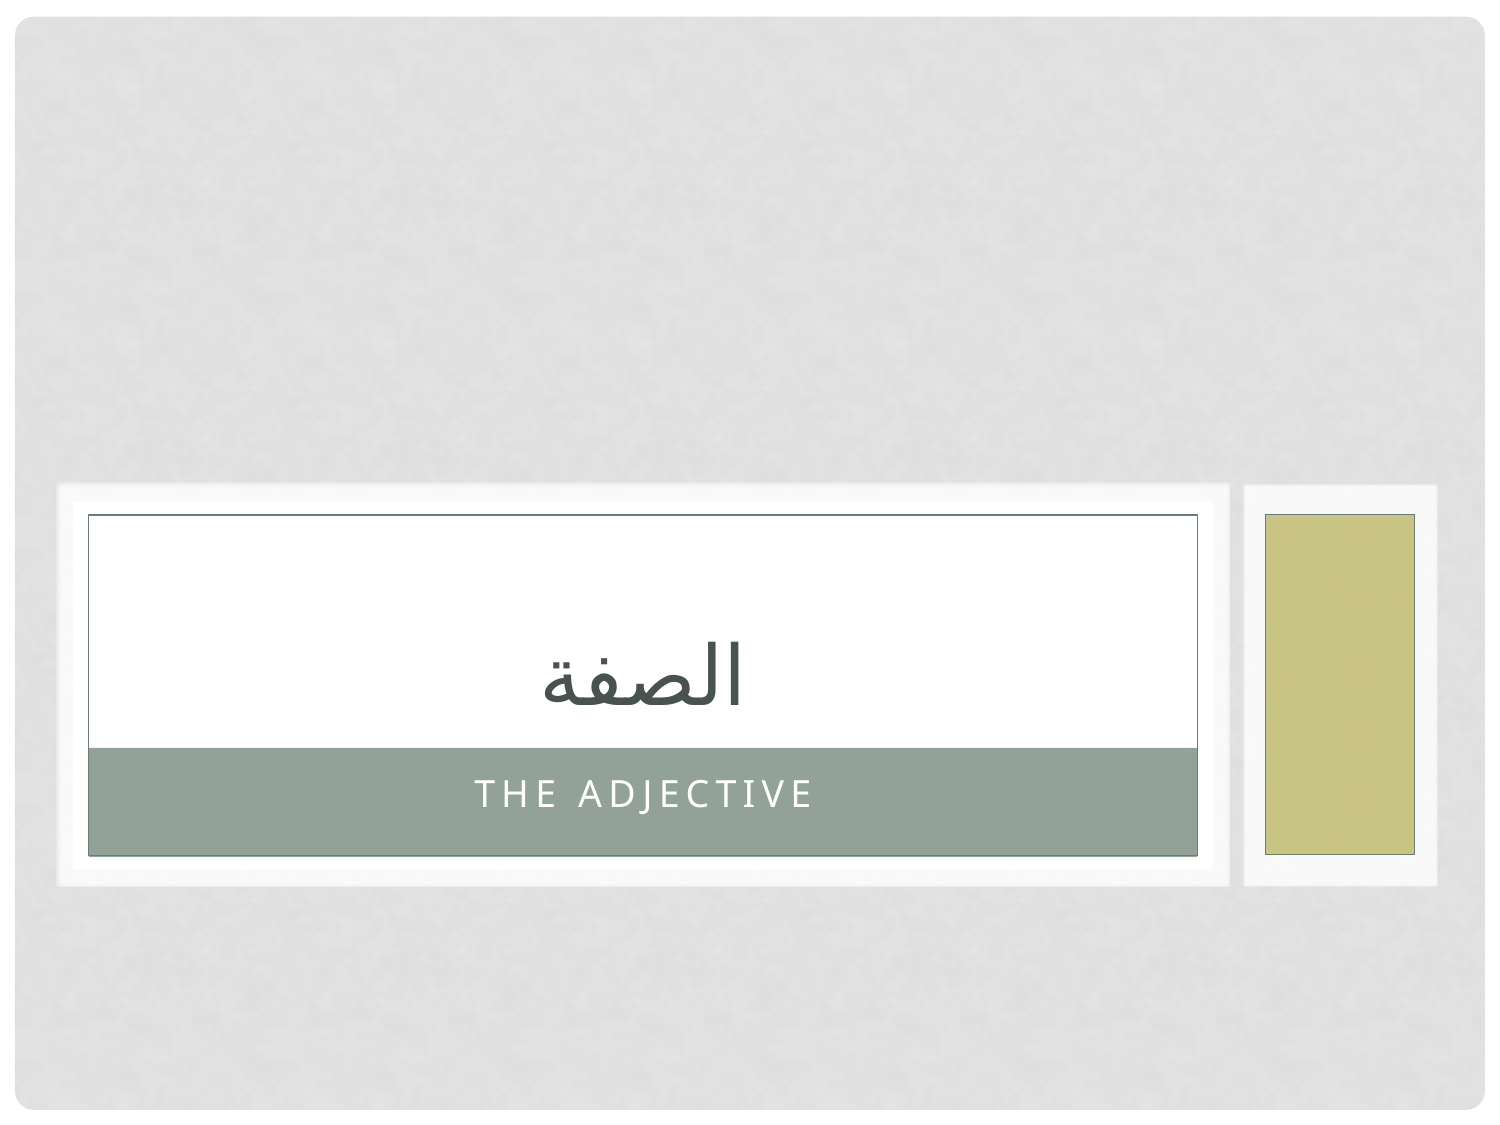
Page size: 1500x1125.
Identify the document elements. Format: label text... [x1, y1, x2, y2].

subtitle The adjective [105, 762, 1181, 838]
title الصفة [99, 529, 1187, 730]
